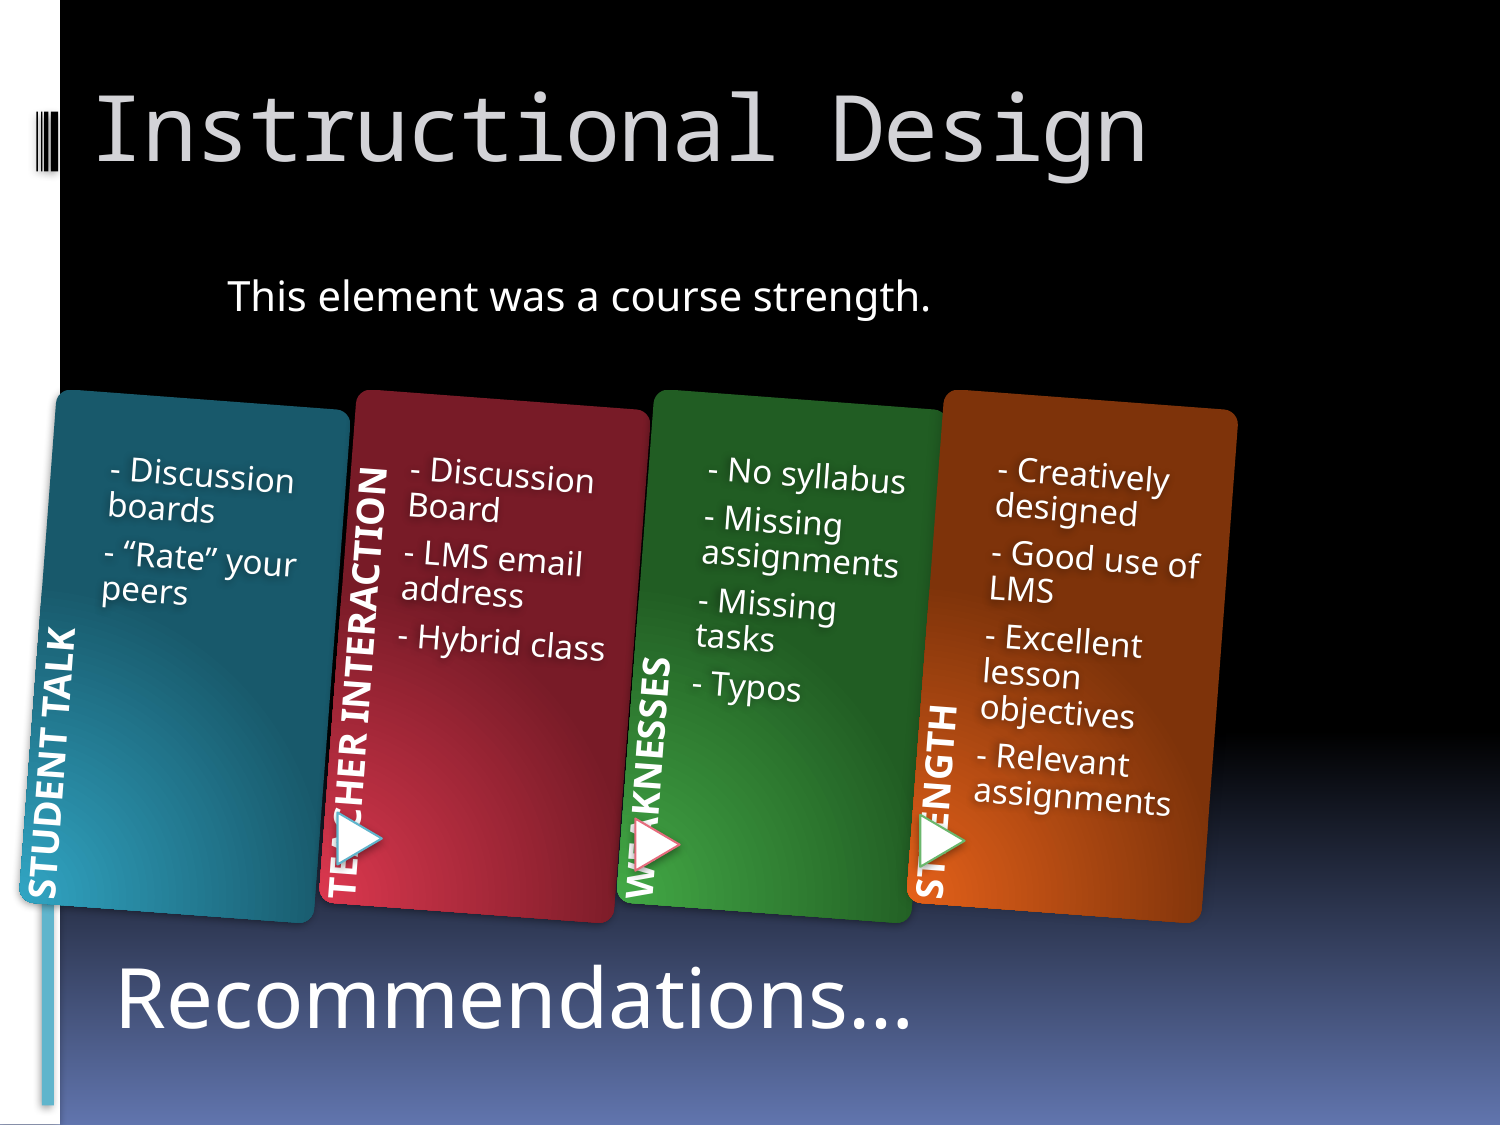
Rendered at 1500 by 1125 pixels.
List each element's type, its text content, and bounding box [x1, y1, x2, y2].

title Instructional Design [75, 62, 1425, 238]
text_box Recommendations… [99, 937, 950, 1053]
text_box This element was a course strength. [212, 262, 1225, 328]
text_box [36, 399, 1251, 913]
